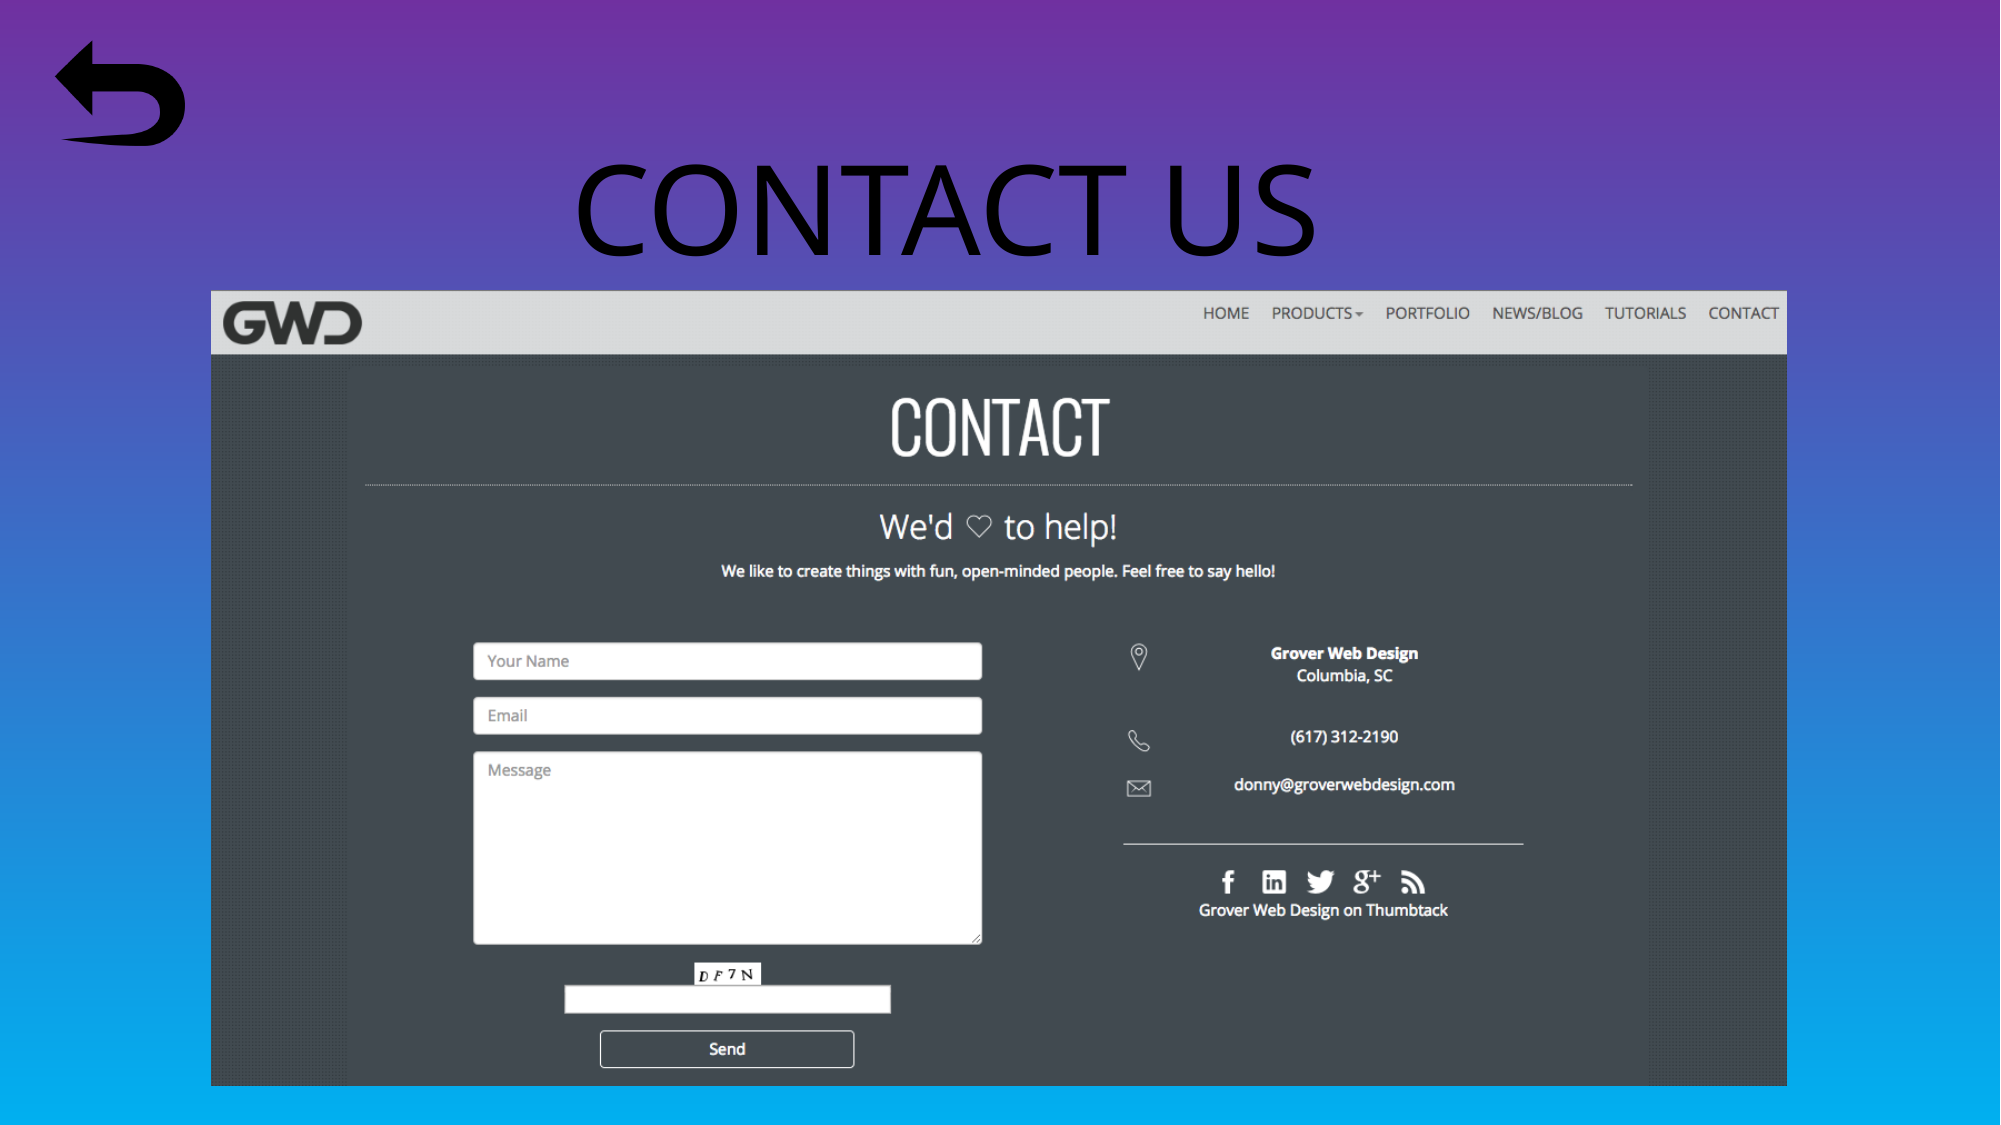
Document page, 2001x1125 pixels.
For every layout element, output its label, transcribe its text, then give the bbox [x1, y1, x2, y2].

picture [0, 290, 2000, 1085]
title CONTACT US [195, 93, 1696, 291]
picture [45, 18, 196, 169]
